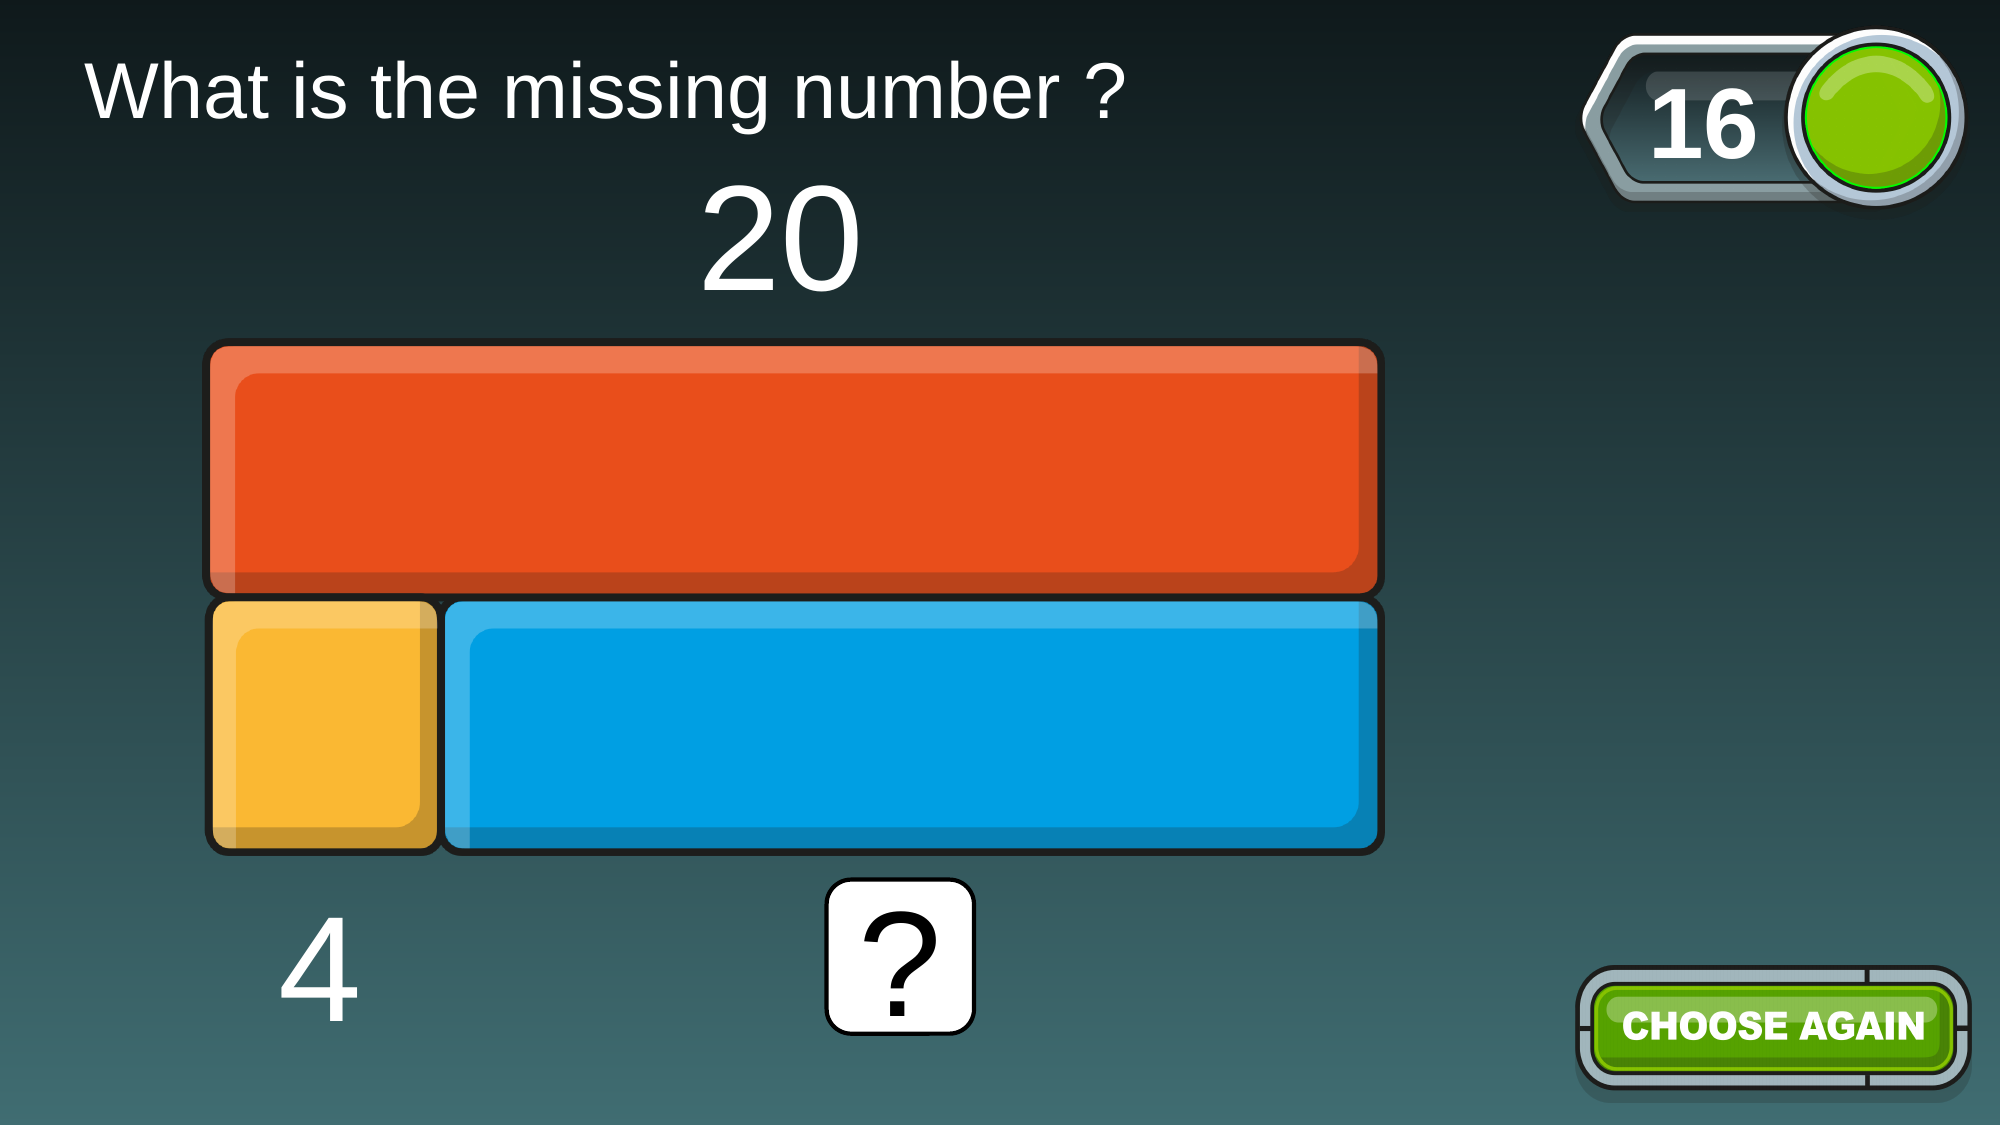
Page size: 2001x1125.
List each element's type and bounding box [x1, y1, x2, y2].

text_box [69, 32, 1167, 328]
picture [1575, 25, 1971, 221]
picture [202, 337, 1385, 856]
text_box [215, 864, 426, 1060]
picture [1575, 965, 1972, 1104]
text_box [826, 879, 975, 1034]
